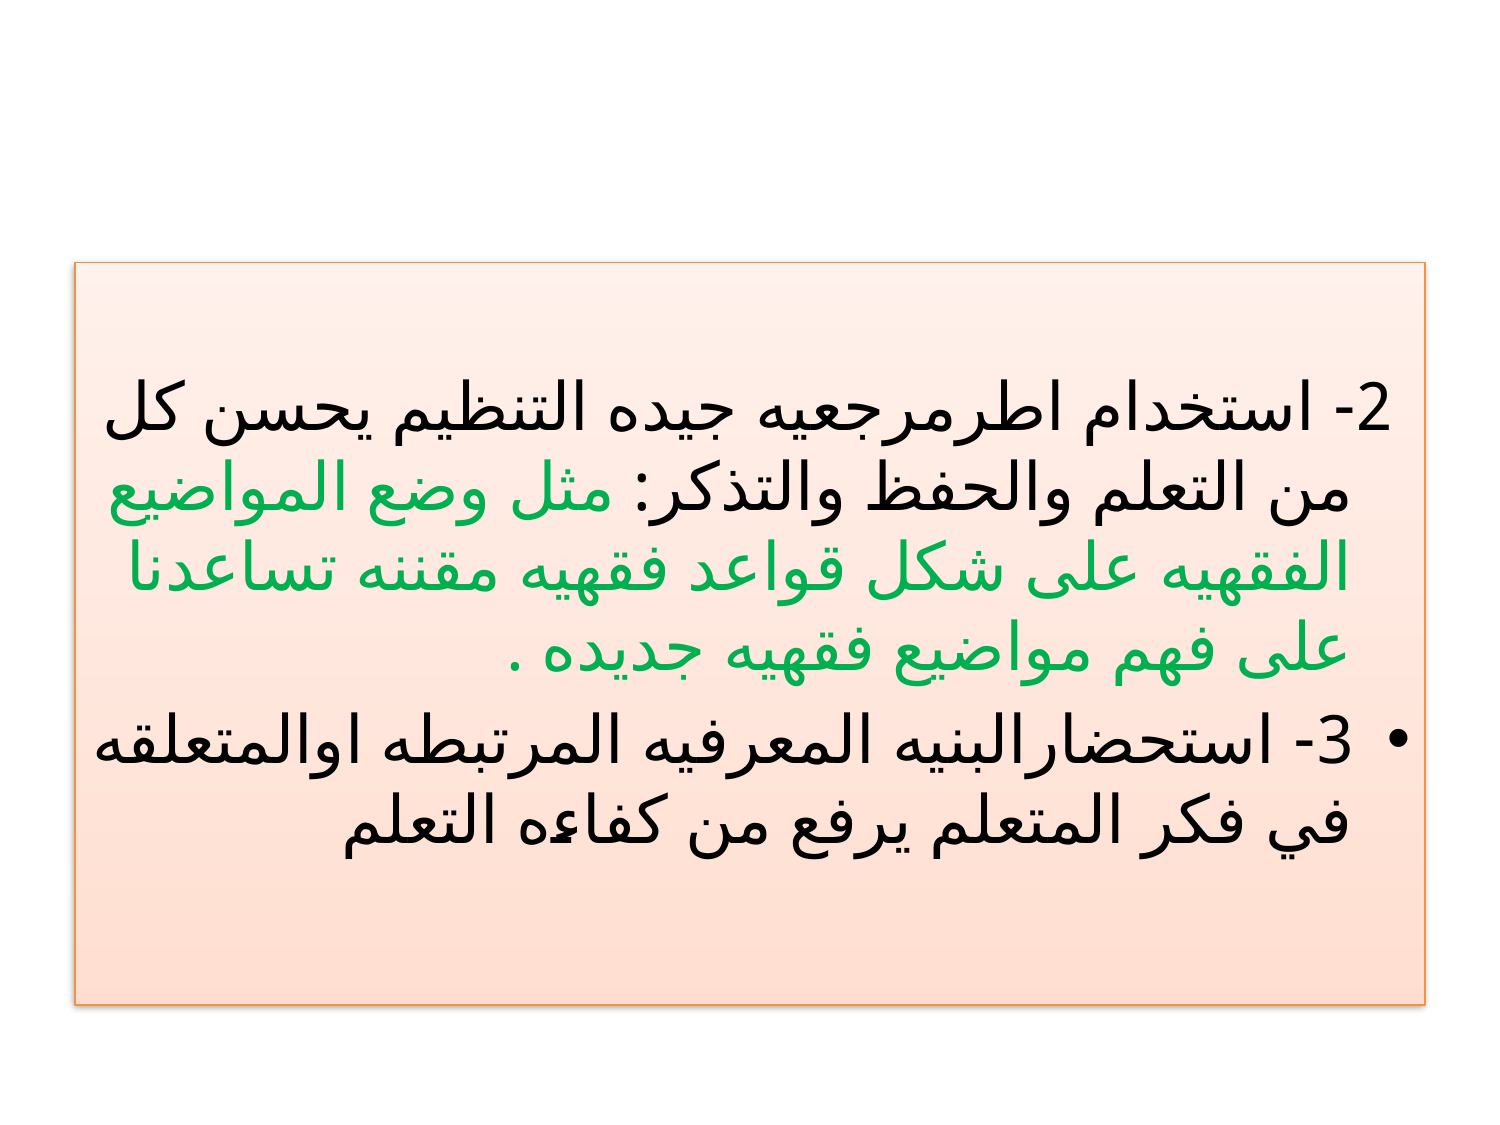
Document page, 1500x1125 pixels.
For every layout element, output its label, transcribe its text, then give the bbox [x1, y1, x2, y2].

list 2- استخدام اطرمرجعيه جيده التنظيم يحسن كل من التعلم والحفظ والتذكر: مثل وضع المواضيع الفقهيه على شكل قواعد فقهيه مقننه تساعدنا على فهم مواضيع فقهيه جديده . 3- استحضارالبنيه المعرفيه المرتبطه اوالمتعلقه في فكر المتعلم يرفع من كفاءه التعلم [74, 262, 1426, 1006]
